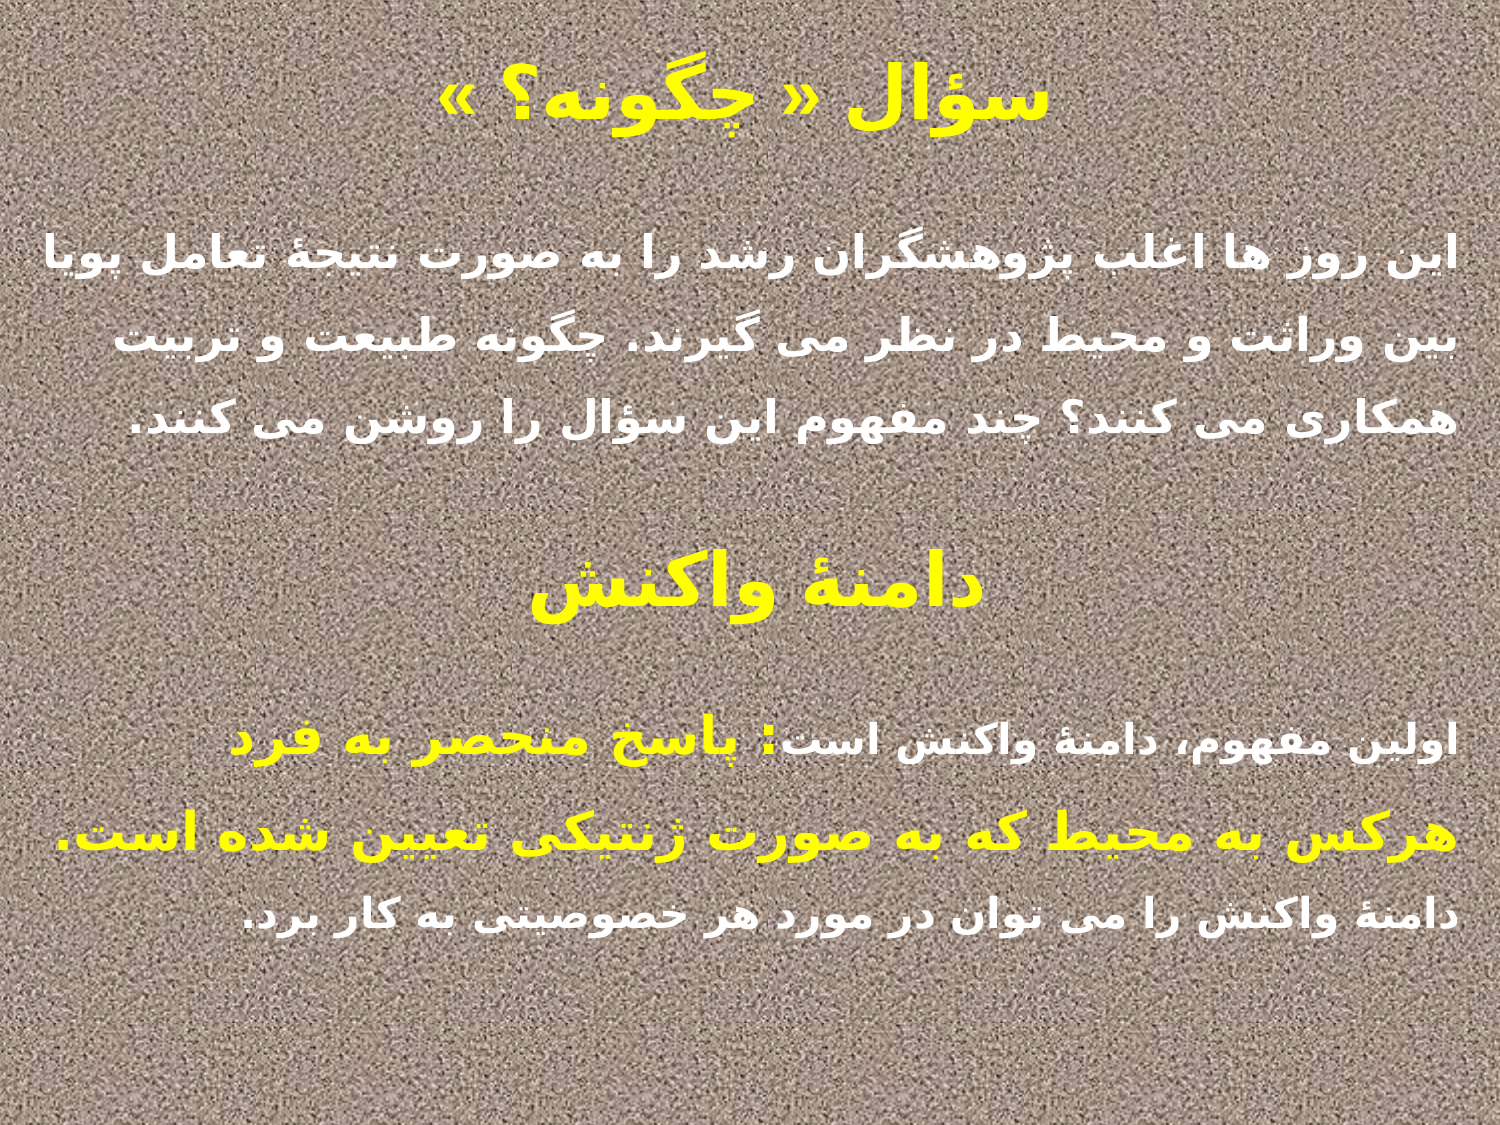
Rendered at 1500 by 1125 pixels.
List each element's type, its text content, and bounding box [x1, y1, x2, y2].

footer www.modirkade.ir [212, 1050, 904, 1095]
slide_number 52 [1417, 1068, 1494, 1114]
text_box دامنۀ واکنش [87, 512, 1438, 629]
text_box اولین مفهوم، دامنۀ واکنش است: پاسخ منحصر به فرد هرکس به محیط که به صورت ژنتیکی تعیین شده است. دامنۀ واکنش را می توان در مورد هر خصوصیتی به کار برد. [24, 662, 1475, 950]
title سؤال « چگونه؟ » [75, 24, 1425, 142]
list این روز ها اغلب پژوهشگران رشد را به صورت نتیجۀ تعامل پویا بین وراثت و محیط در نظر می گیرند. چگونه طبیعت و تربیت همکاری می کنند؟ چند مفهوم این سؤال را روشن می کنند. [24, 187, 1475, 475]
picture [0, 0, 1500, 1125]
